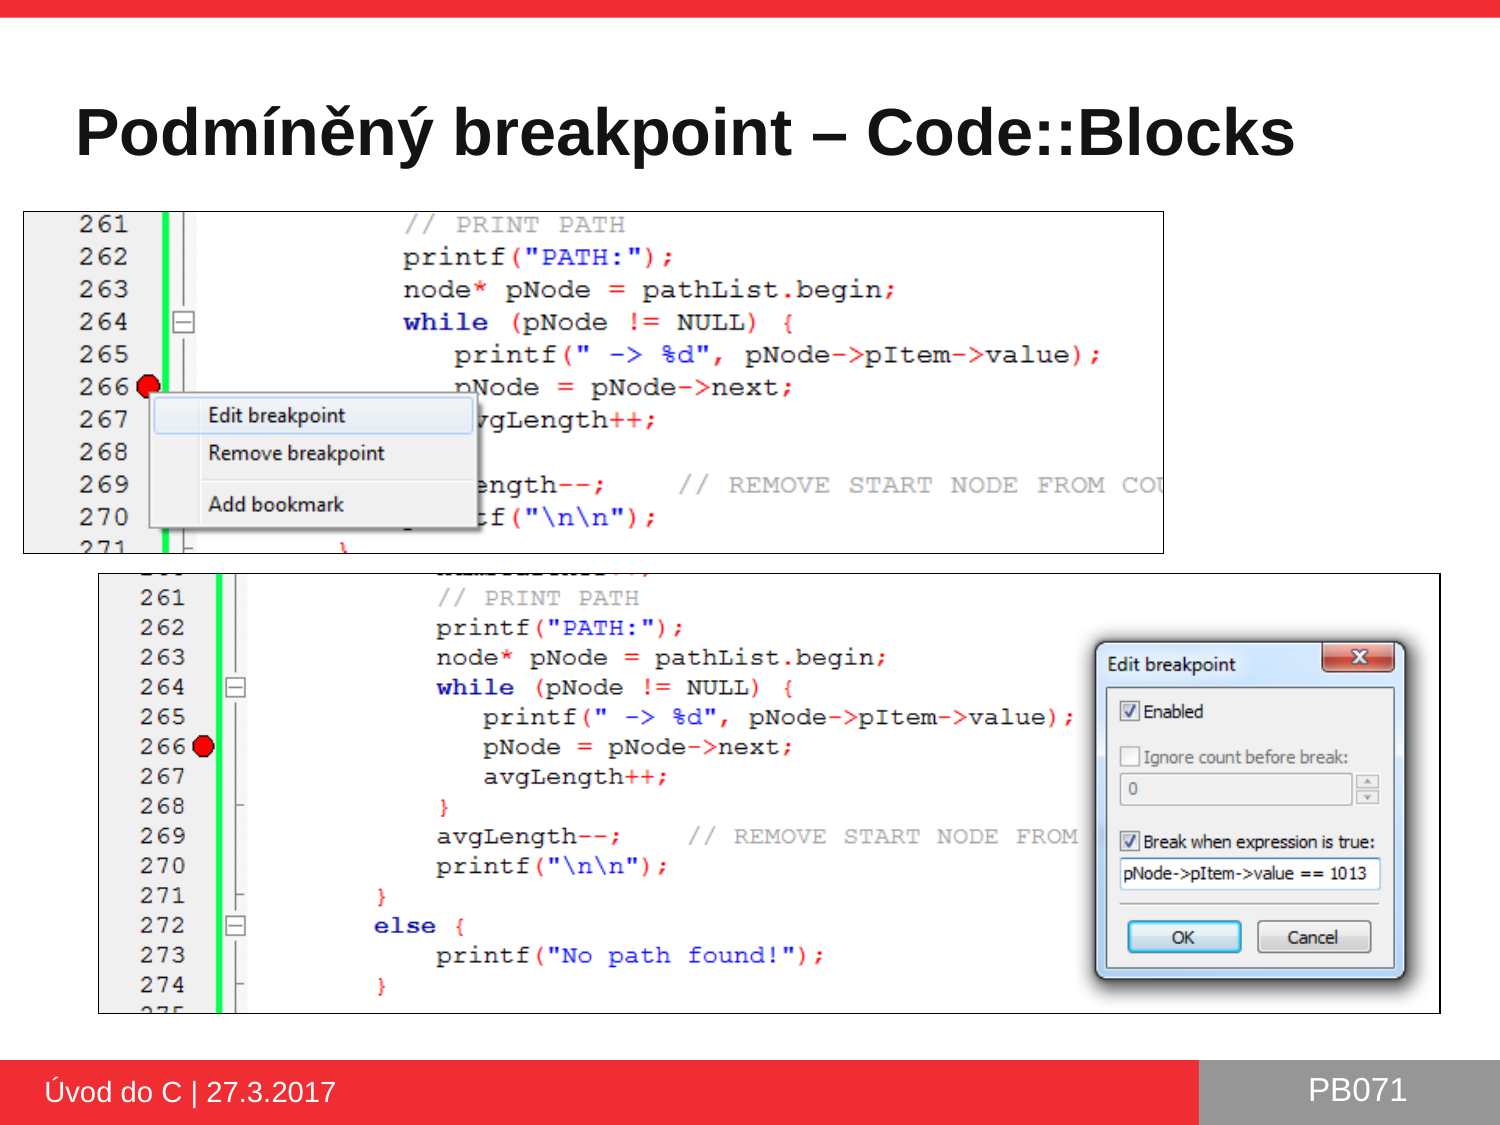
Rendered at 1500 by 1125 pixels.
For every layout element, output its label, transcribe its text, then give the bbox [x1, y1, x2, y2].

footer Úvod do C | 27.3.2017 [29, 1065, 1199, 1125]
title Podmíněný breakpoint – Code::Blocks [75, 45, 1471, 208]
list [99, 574, 1440, 1013]
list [24, 212, 1163, 553]
